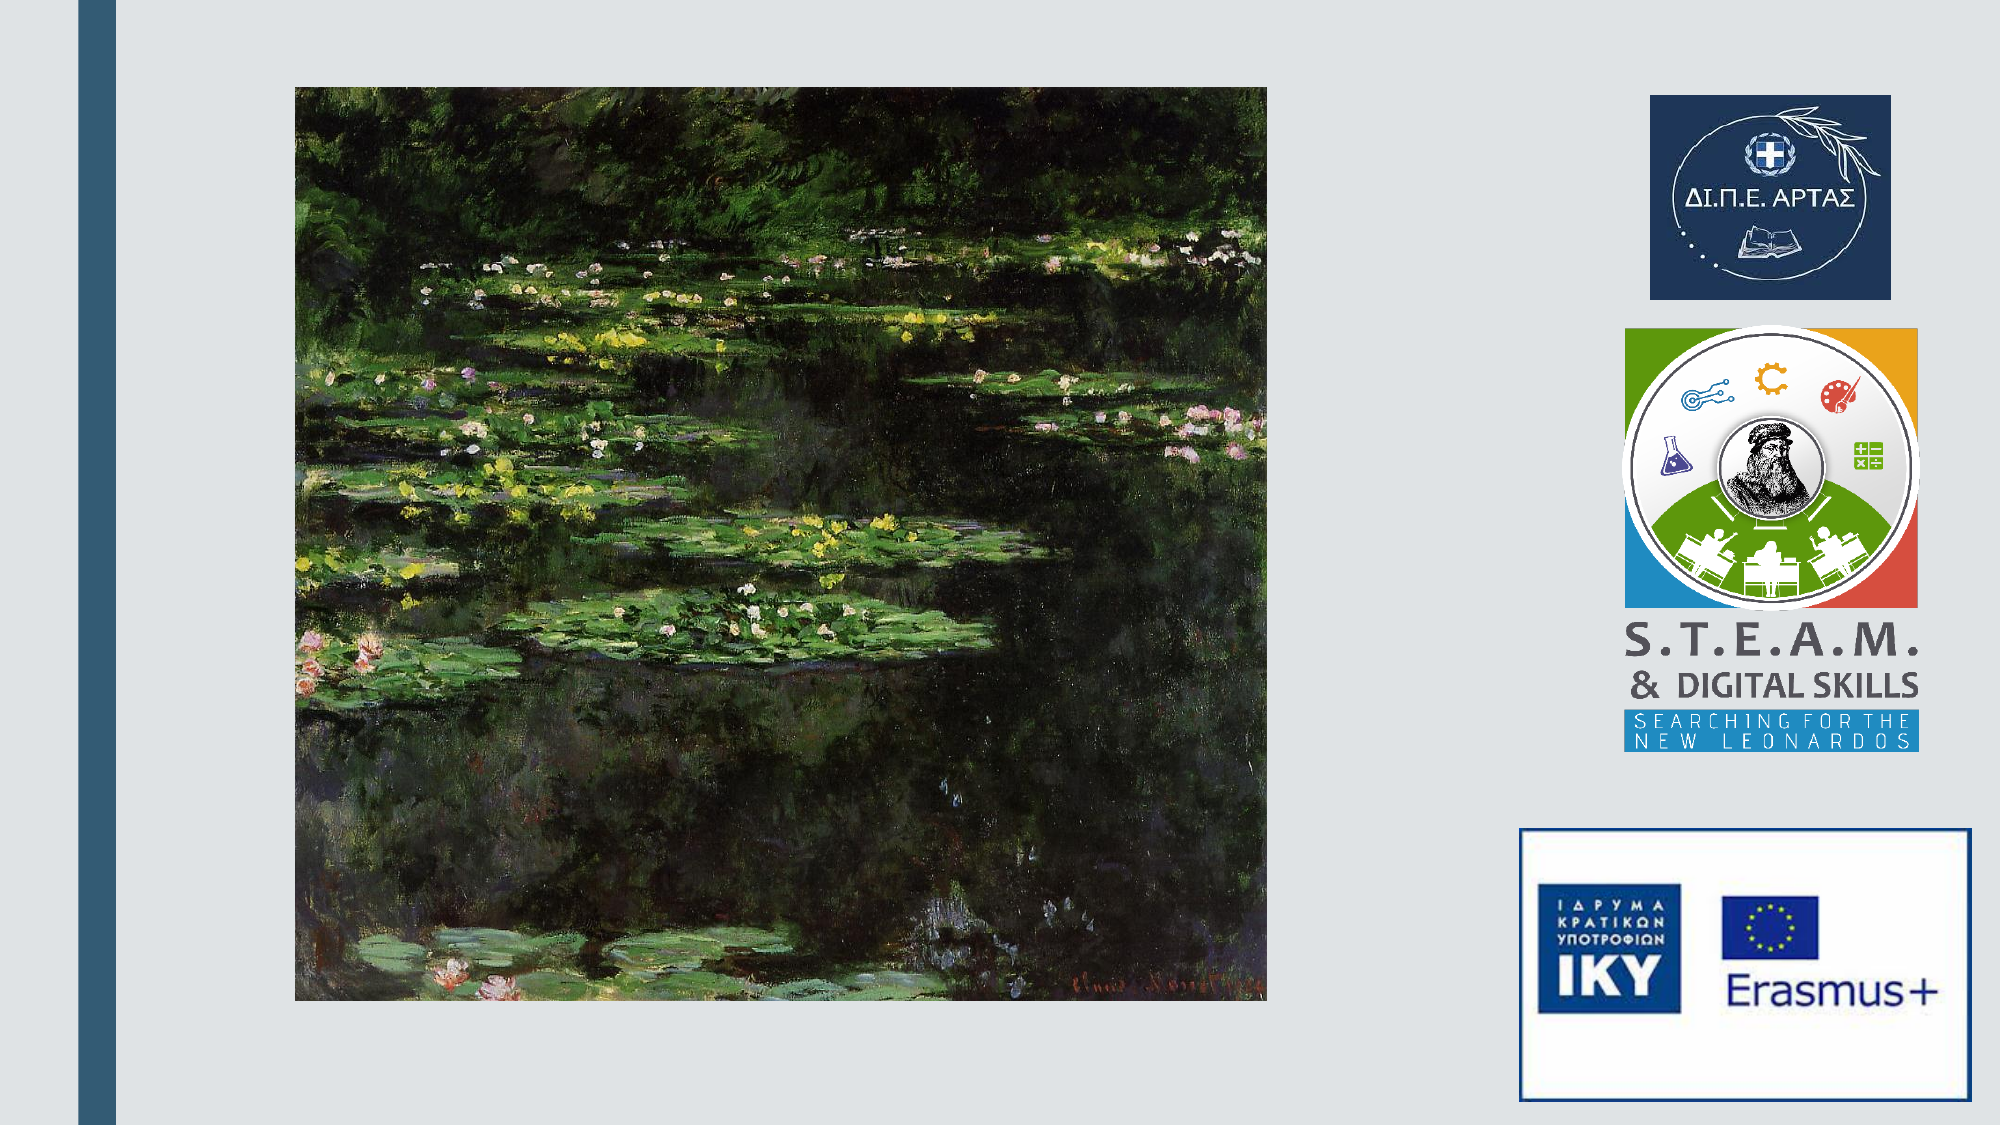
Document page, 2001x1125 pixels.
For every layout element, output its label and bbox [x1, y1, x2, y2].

title [1267, 94, 1812, 215]
list [1519, 828, 1972, 1102]
picture [295, 87, 1267, 1001]
picture [1622, 325, 1920, 752]
picture [1650, 95, 1891, 300]
